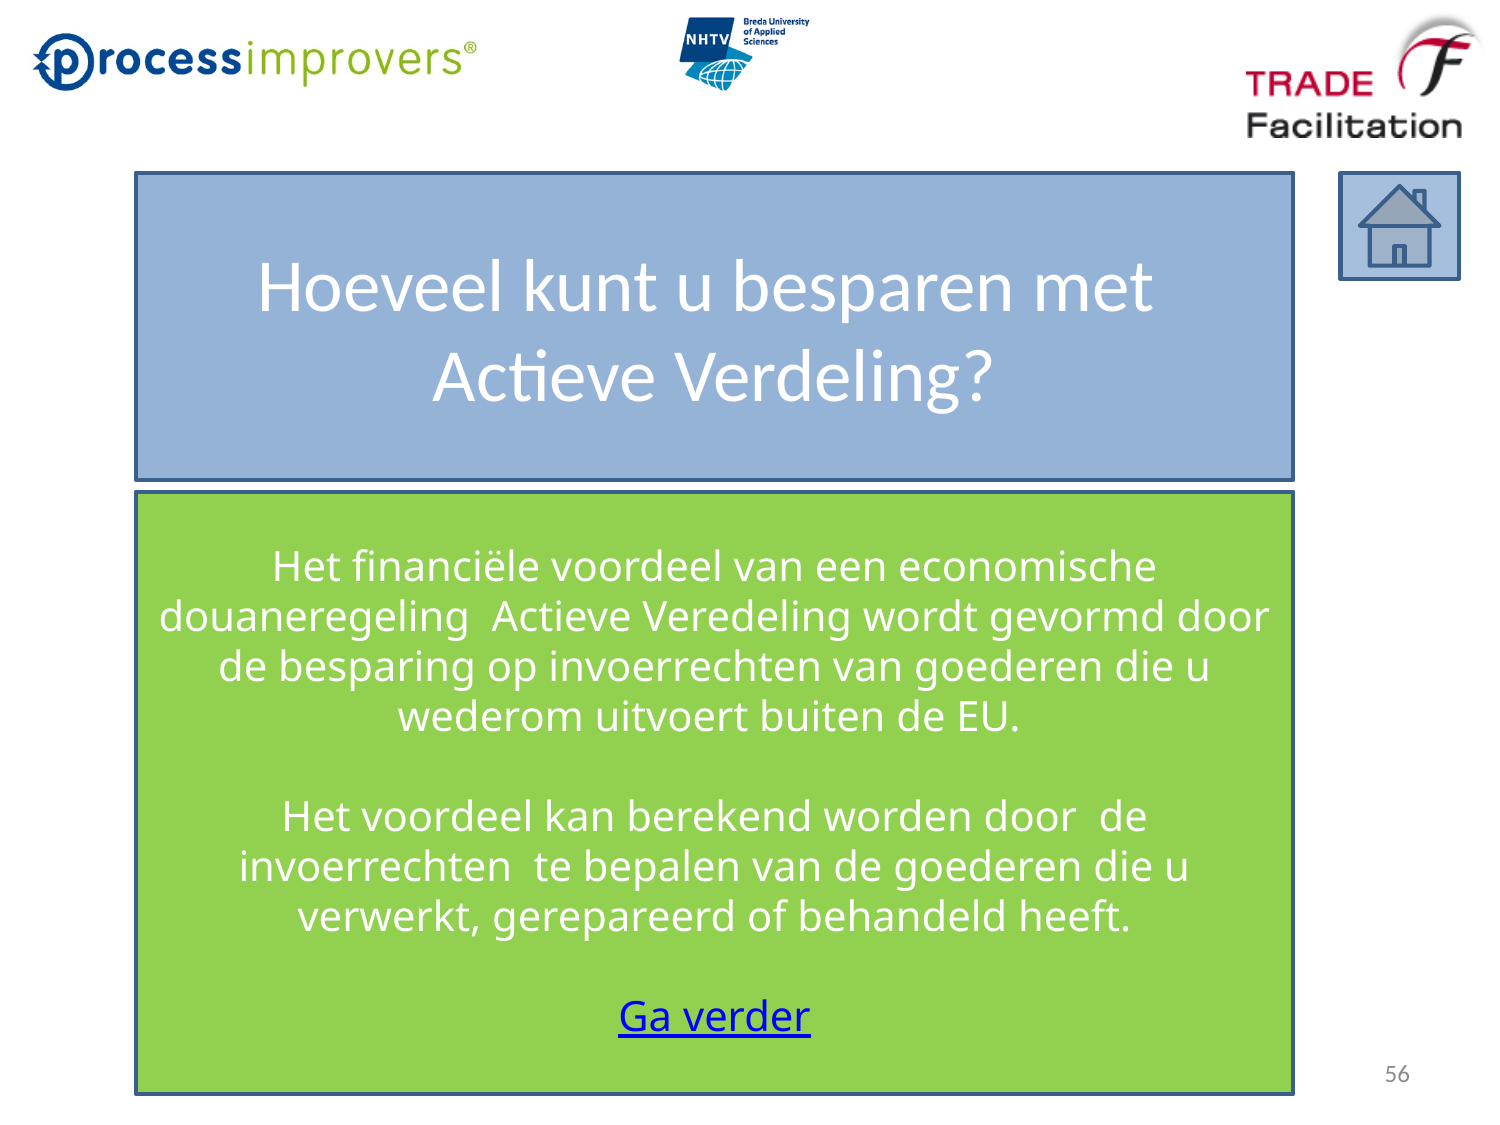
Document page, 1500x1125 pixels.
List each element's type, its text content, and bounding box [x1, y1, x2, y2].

text_box Hoeveel kunt u besparen met Actieve Verdeling? [134, 171, 1295, 482]
picture [29, 30, 479, 93]
picture [667, 4, 816, 103]
slide_number 56 [1074, 1042, 1425, 1103]
picture [1246, 10, 1487, 138]
text_box Het financiële voordeel van een economische douaneregeling Actieve Veredeling wordt gevormd door de besparing op invoerrechten van goederen die u wederom uitvoert buiten de EU. Het voordeel kan berekend worden door de invoerrechten te bepalen van de goederen die u verwerkt, gerepareerd of behandeld heeft. Ga verder [134, 490, 1295, 1096]
text_box [1338, 171, 1461, 281]
